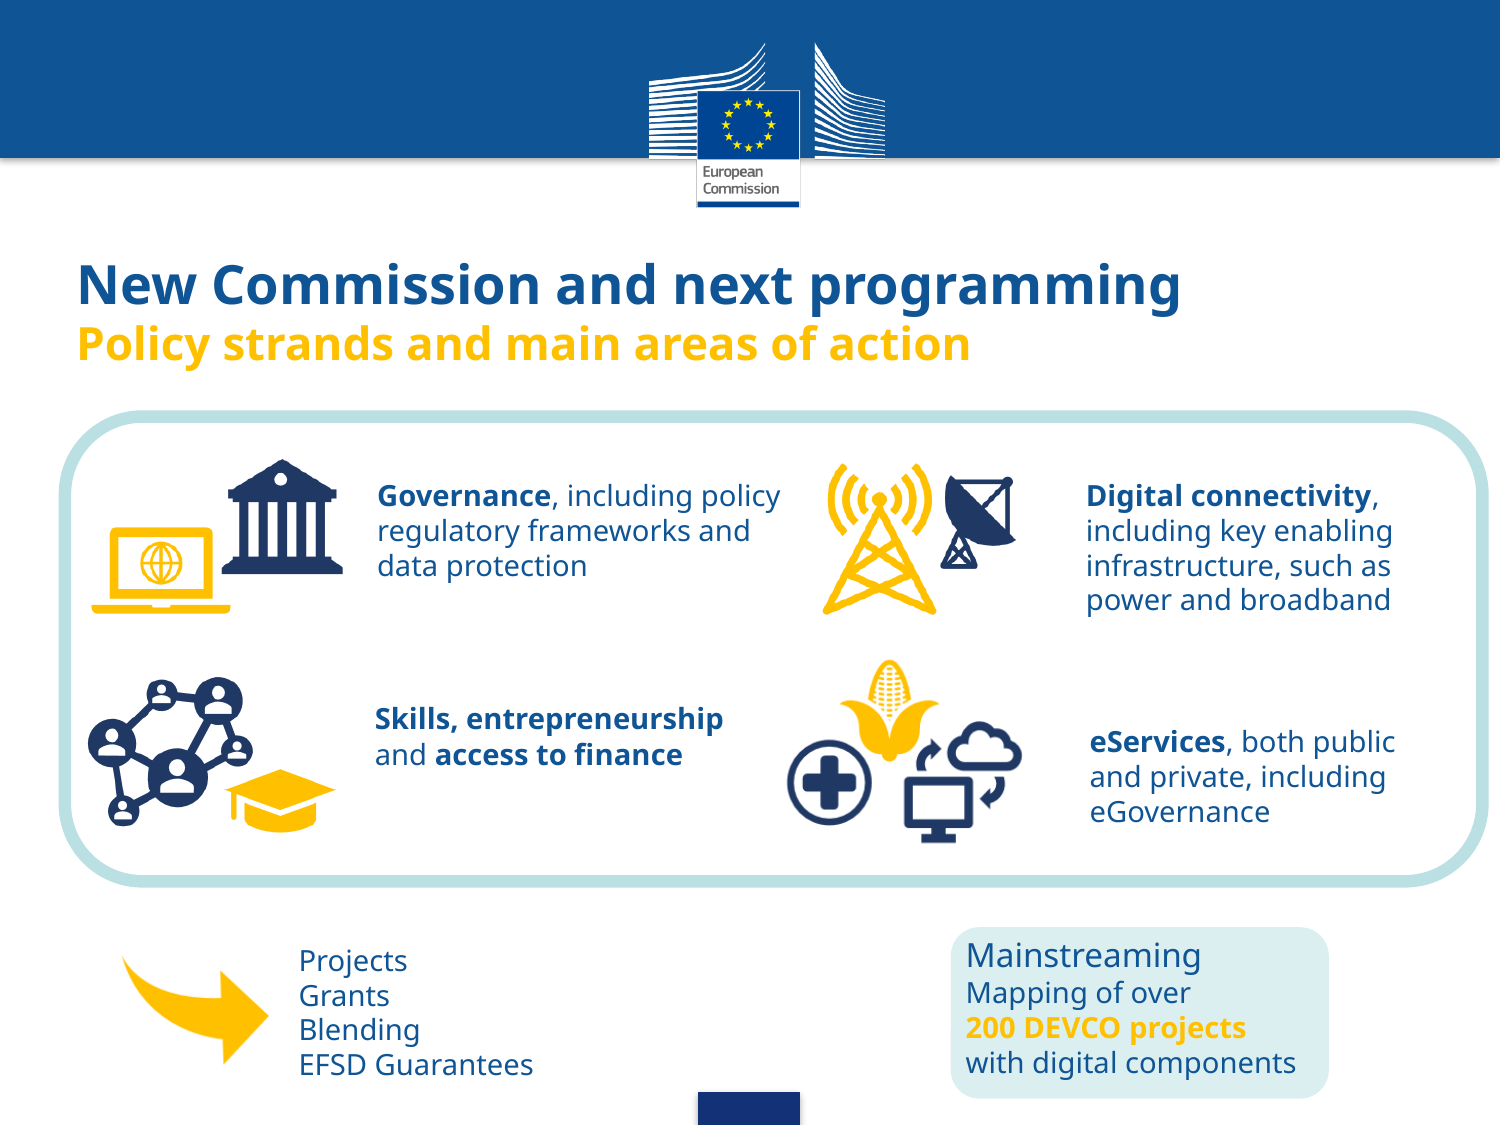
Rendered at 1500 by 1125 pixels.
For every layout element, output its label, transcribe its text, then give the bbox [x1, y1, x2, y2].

picture [49, 646, 346, 862]
text_box New Commission and next programming Policy strands and main areas of action [2, 242, 1353, 397]
picture [767, 647, 1034, 862]
text_box Projects Grants Blending EFSD Guarantees [283, 934, 609, 1089]
picture [810, 440, 1044, 630]
picture [649, 42, 885, 208]
picture [82, 448, 360, 624]
text_box Mainstreaming Mapping of over 200 DEVCO projects with digital components [950, 927, 1353, 1087]
text_box [956, 1087, 1324, 1099]
picture [108, 934, 276, 1077]
text_box [64, 416, 1483, 882]
